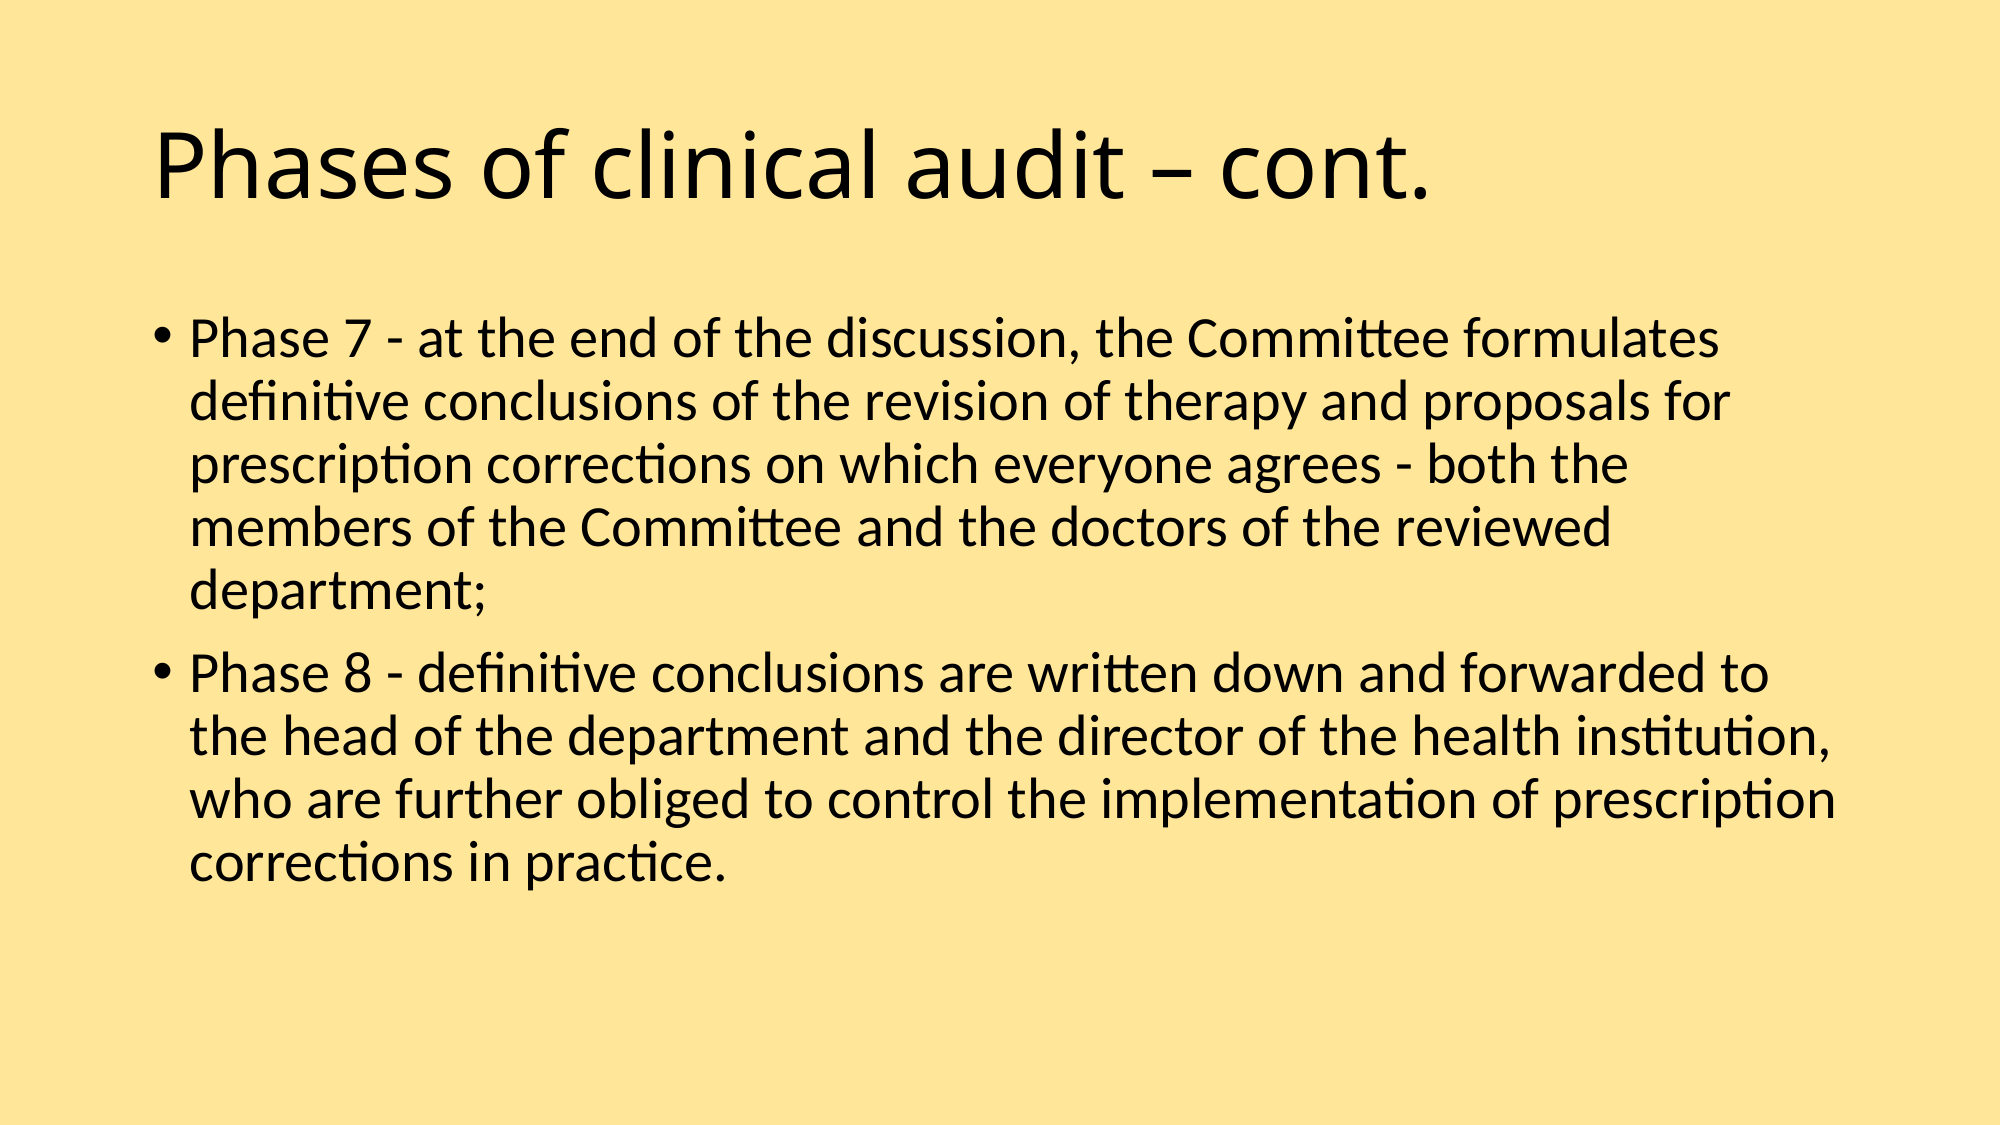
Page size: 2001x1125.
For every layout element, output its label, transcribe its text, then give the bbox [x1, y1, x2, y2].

list Phase 7 - at the end of the discussion, the Committee formulates definitive conclusions of the revision of therapy and proposals for prescription corrections on which everyone agrees - both the members of the Committee and the doctors of the reviewed department; Phase 8 - definitive conclusions are written down and forwarded to the head of the department and the director of the health institution, who are further obliged to control the implementation of prescription corrections in practice. [137, 299, 1863, 1014]
title Phases of clinical audit – cont. [137, 59, 1863, 278]
